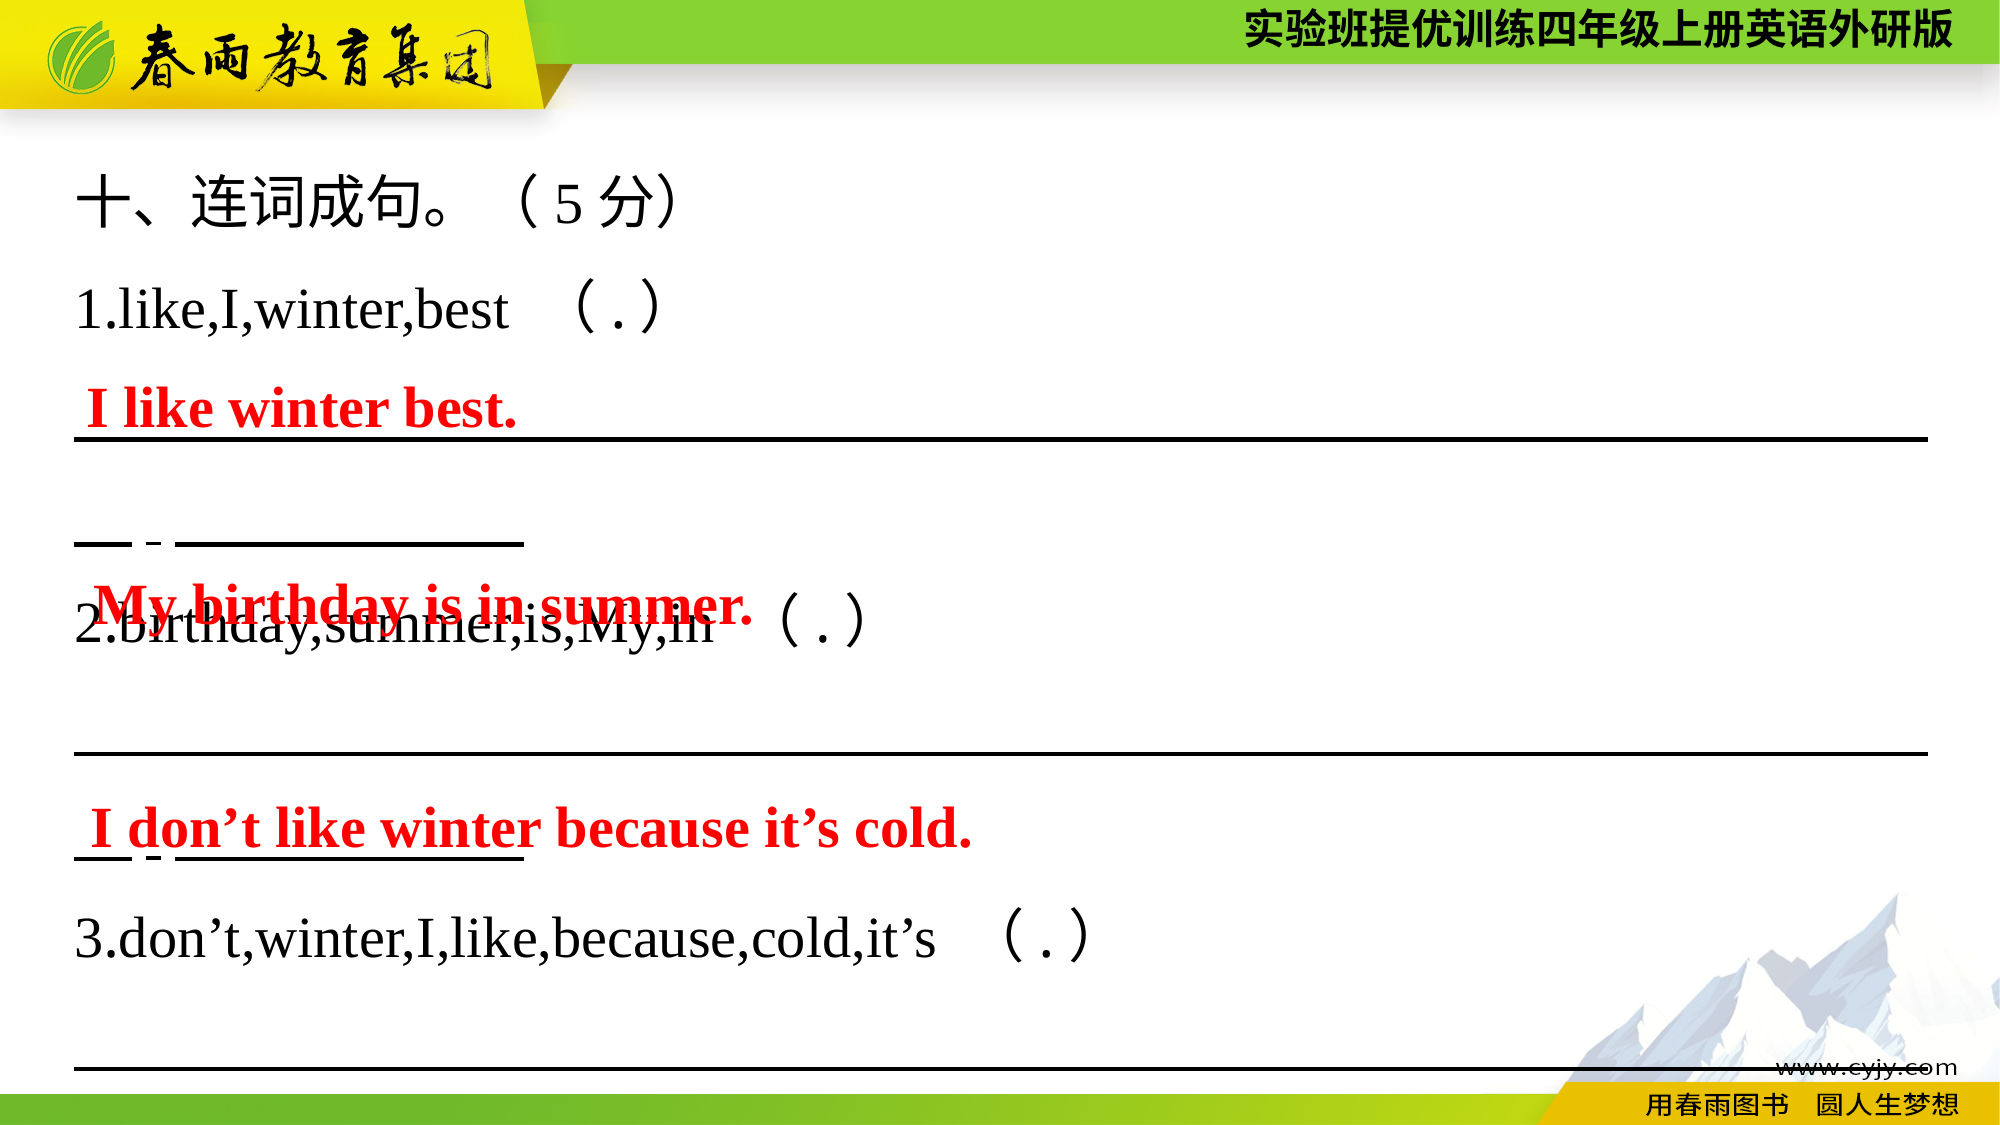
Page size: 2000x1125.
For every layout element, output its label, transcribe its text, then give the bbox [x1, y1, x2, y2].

text_box My birthday is in summer. [78, 524, 1963, 645]
picture [0, 0, 2000, 1125]
text_box I don’t like winter because it’s cold. [75, 746, 1960, 867]
text_box I like winter best. [71, 326, 1956, 447]
list 十、连词成句。（5分） 1.like,I,winter,best （.） . 2.birthday,summer,is,My,in （.） . 3.don’t,winter,I,like,because,cold,it’s （.） . [59, 122, 1944, 880]
